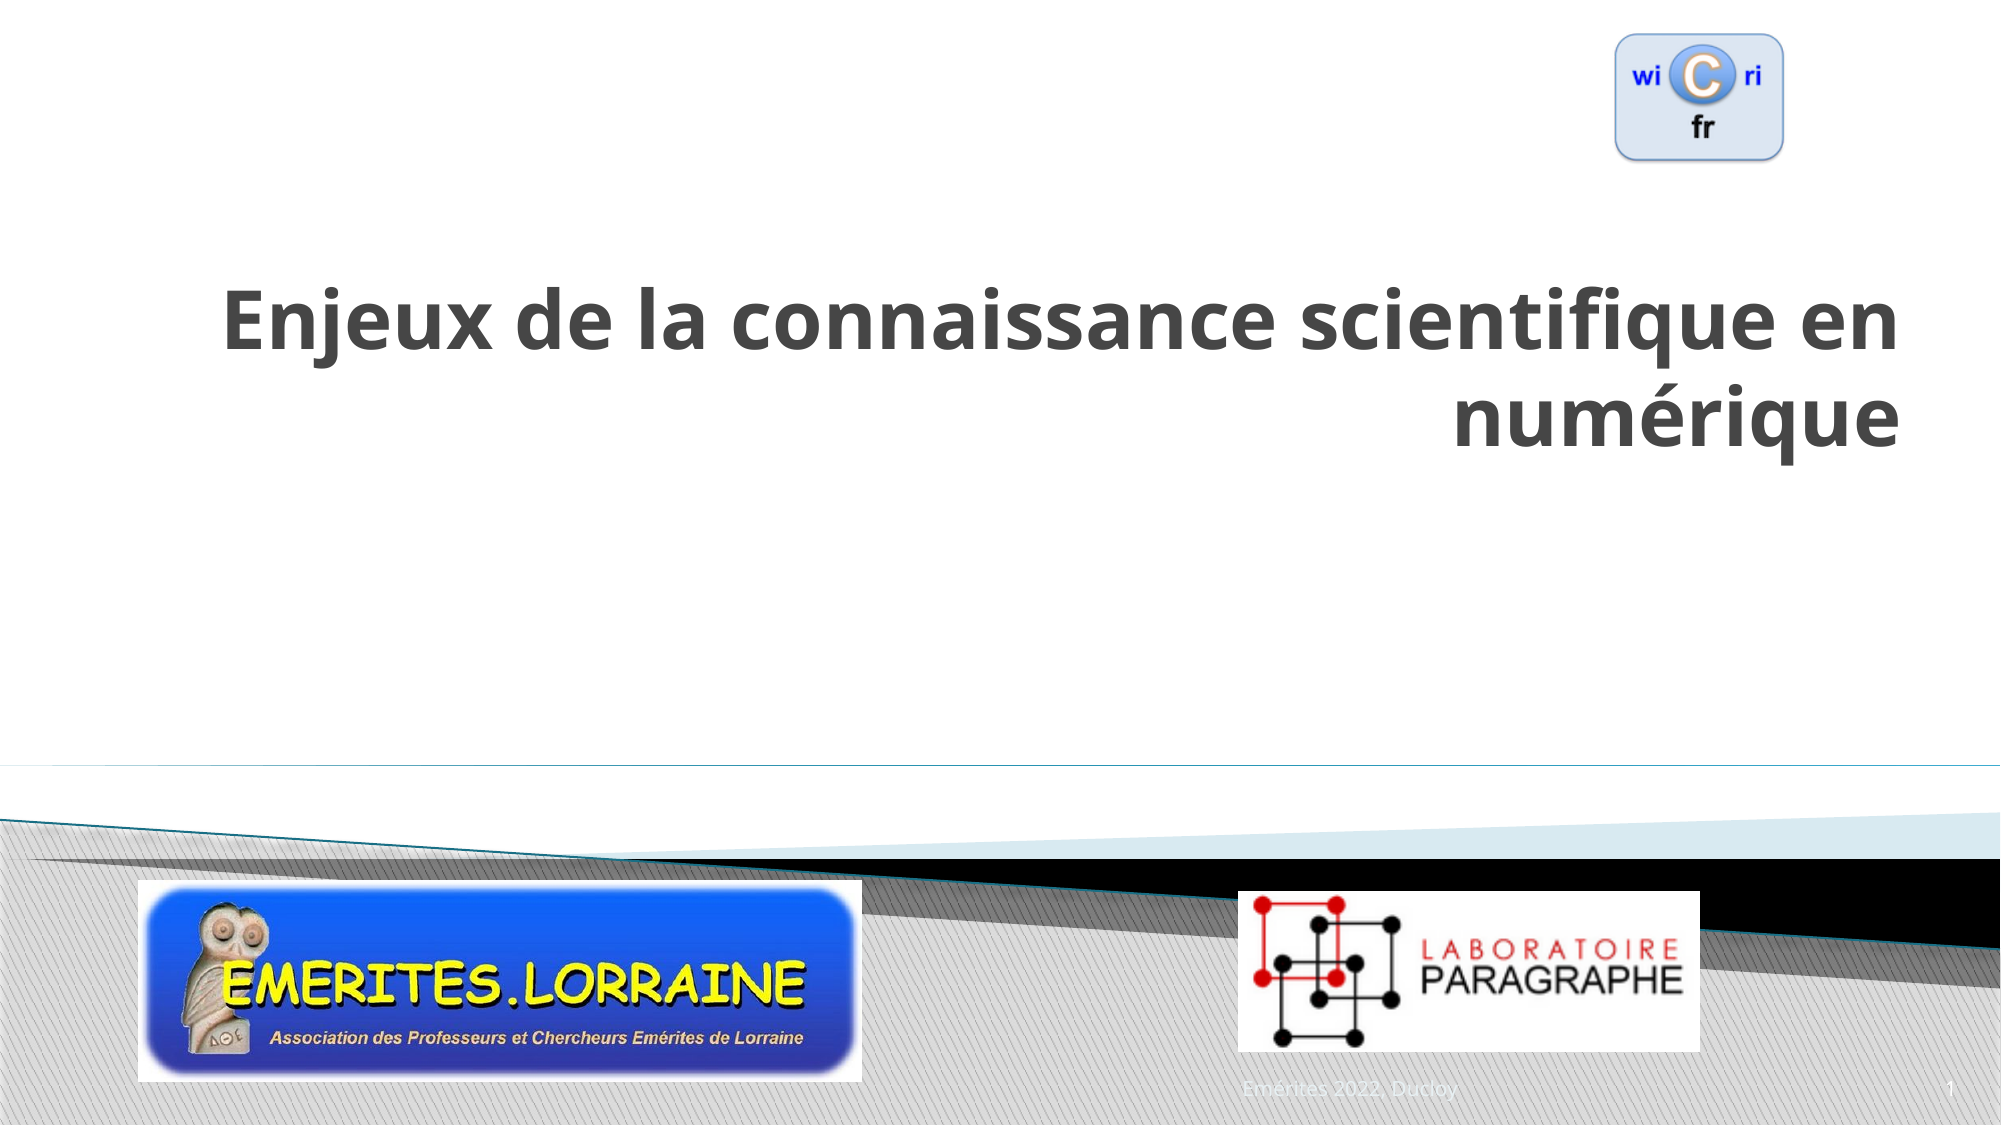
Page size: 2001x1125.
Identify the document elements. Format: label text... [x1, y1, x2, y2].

title [93, 233, 1892, 534]
text_box Enjeux de la connaissance scientifique en numérique [118, 258, 1917, 559]
picture [7, 859, 2000, 1082]
slide_number 1 [1891, 1051, 1972, 1112]
picture [1610, 32, 1788, 167]
footer Emérites 2022, Ducloy [957, 1051, 1473, 1112]
